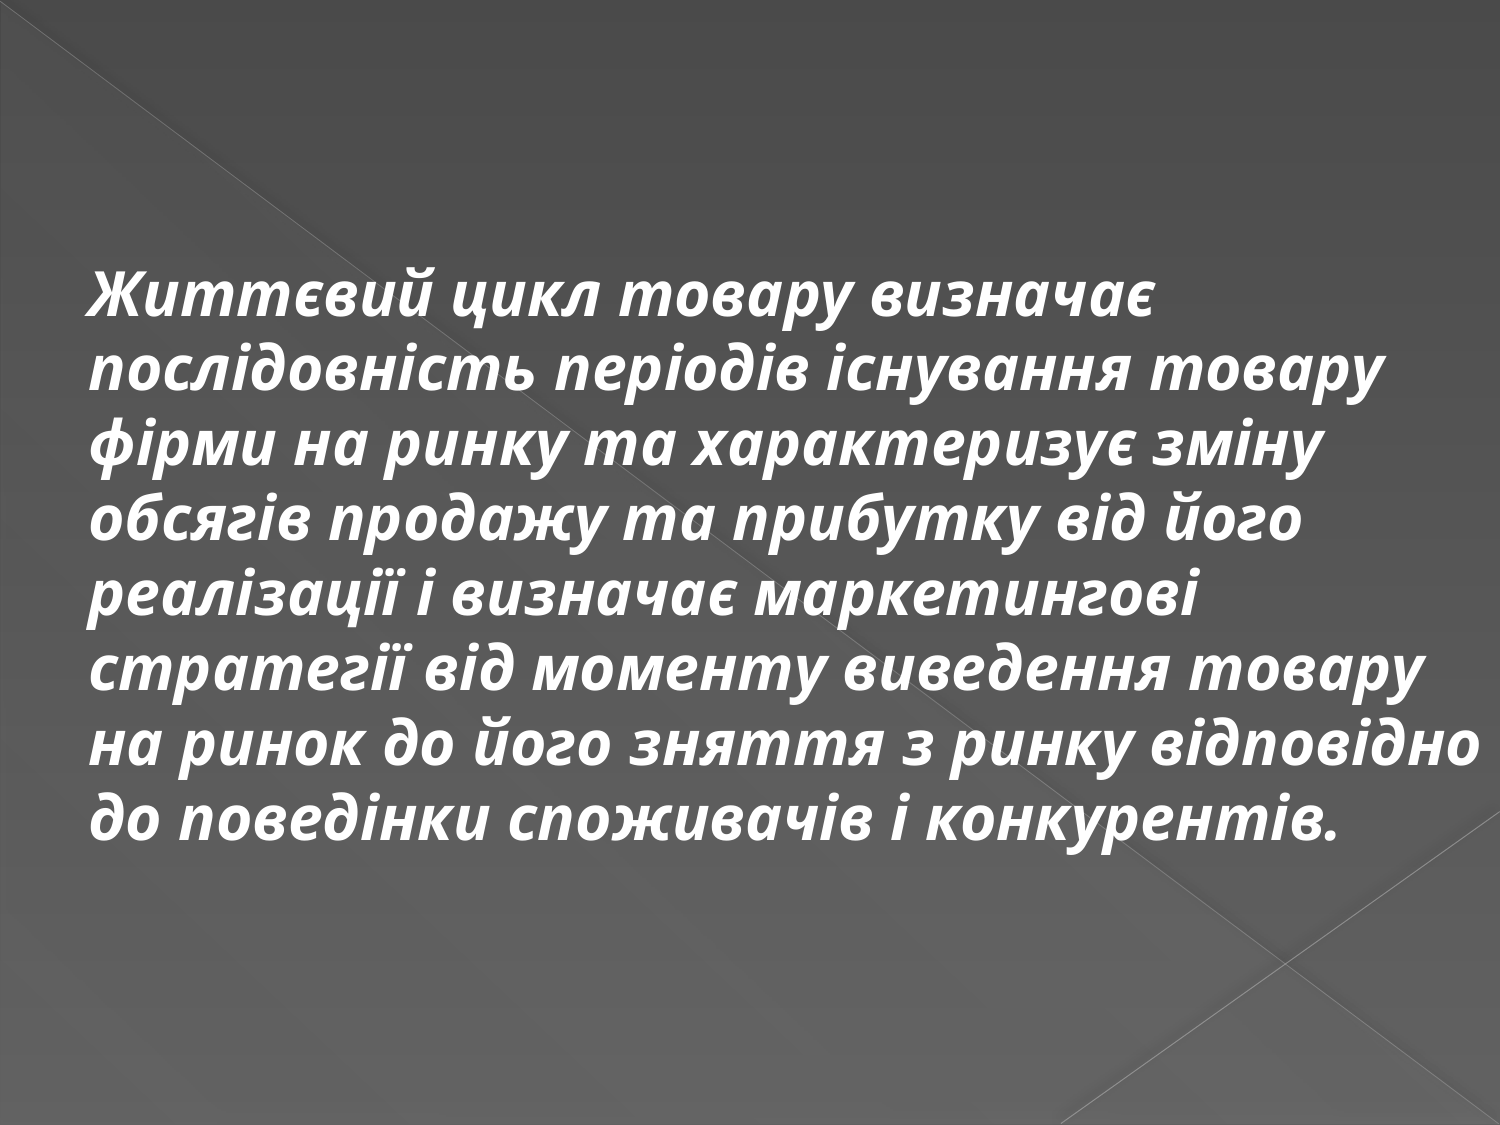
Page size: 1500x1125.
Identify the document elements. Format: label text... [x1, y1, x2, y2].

list Життєвий цикл товару визначає послідовність періодів існування товару фірми на ринку та характеризує зміну обсягів продажу та прибутку від його реалізації і визначає маркетингові стратегії від моменту виведення товару на ринок до його зняття з ринку відповідно до поведінки споживачів і конкурентів. [0, 246, 1500, 1102]
